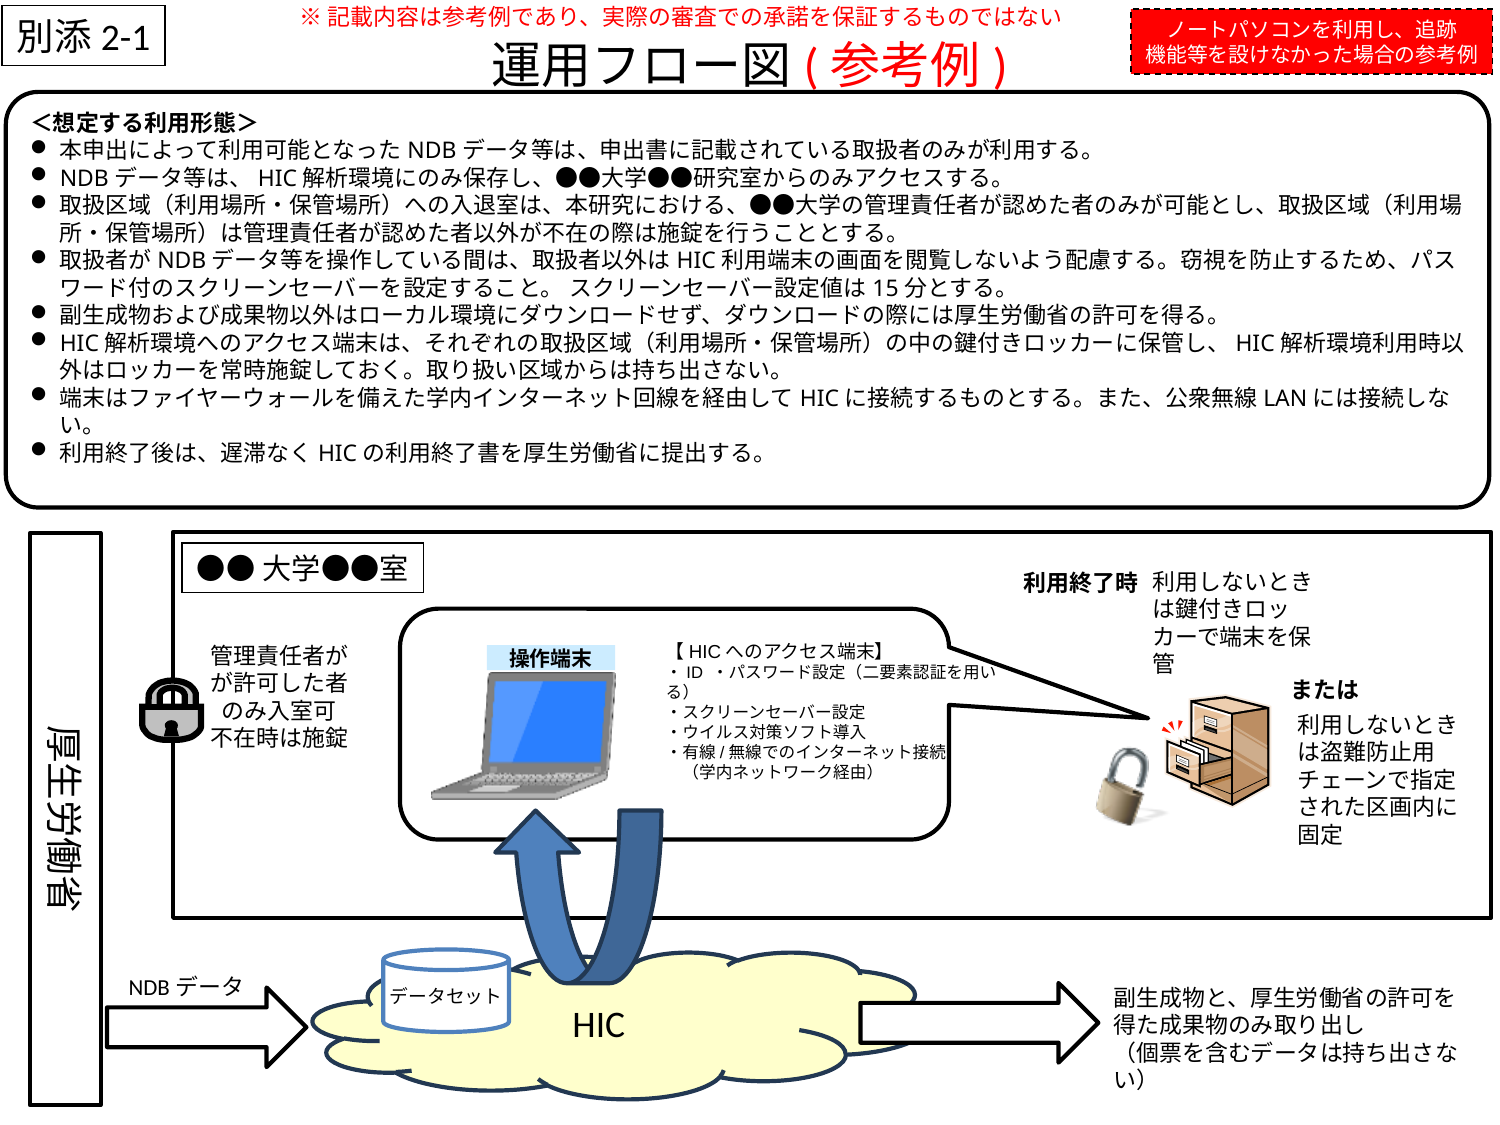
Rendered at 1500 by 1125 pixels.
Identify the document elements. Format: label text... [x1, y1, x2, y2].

text_box 利用終了時 [1009, 560, 1154, 604]
text_box データセット [381, 947, 512, 1035]
text_box 管理責任者がが許可した者のみ入室可 不在時は施錠 [184, 633, 375, 759]
picture [430, 672, 616, 800]
text_box 操作端末 [486, 645, 616, 671]
text_box [493, 808, 664, 986]
text_box [104, 985, 309, 1070]
text_box 端末 [573, 842, 616, 846]
text_box [858, 981, 1101, 1065]
text_box HIC [310, 950, 918, 1102]
text_box 【HICへのアクセス端末】 ・ID ・パスワード設定（二要素認証を用いる） ・スクリーンセーバー設定 ・ウイルス対策ソフト導入 ・有線/無線でのインターネット接続 （学内ネットワーク経由） [650, 632, 1014, 789]
text_box 運用フロー図(参考例) [476, 25, 1023, 101]
text_box [1014, 668, 1151, 721]
text_box 利用しないときは盗難防止用チェーンで指定された区画内に固定 [1282, 703, 1490, 856]
text_box [142, 680, 184, 740]
text_box ※記載内容は参考例であり、実際の審査での承諾を保証するものではない [284, 0, 1078, 38]
text_box NDBデータ [97, 964, 276, 1007]
text_box または [1275, 668, 1375, 711]
picture [1086, 693, 1272, 835]
text_box ノートパソコンを利用し、追跡 機能等を設けなかった場合の参考例 [1130, 9, 1493, 74]
text_box 副生成物と、厚生労働省の許可を得た成果物のみ取り出し （個票を含むデータは持ち出さない） [1098, 976, 1490, 1101]
text_box ●●大学●●室 [182, 542, 424, 593]
text_box [397, 606, 952, 842]
text_box 利用しないときは鍵付きロッカーで端末を保管 [1137, 559, 1345, 685]
text_box 厚生労働省 [28, 531, 103, 1107]
text_box 端末 [663, 842, 725, 846]
text_box [171, 530, 1493, 920]
text_box ＜想定する利用形態＞ 本申出によって利用可能となったNDBデータ等は、申出書に記載されている取扱者のみが利用する。 NDBデータ等は、HIC解析環境にのみ保存し、●●大学●●研究室からのみアクセスする。 取扱区域（利用場所・保管場所）への入退室は、本研究における、●●大学の管理責任者が認めた者のみが可能とし、取扱区域（利用場所・保管場所）は管理責任者が認めた者以外が不在の際は施錠を行うこととする。 取扱者がNDBデータ等を操作している間は、取扱者以外はHIC利用端末の画面を閲覧しないよう配慮する。窃視を防止するため、パスワード付のスクリーンセーバーを設定すること。 スクリーンセーバー設定値は15分とする。 副生成物および成果物以外はローカル環境にダウンロードせず、ダウンロードの際には厚生労働省の許可を得る。 HIC解析環境へのアクセス端末は、それぞれの取扱区域（利用場所・保管場所）の中の鍵付きロッカーに保管し、HIC解析環境利用時以外はロッカーを常時施錠しておく。取り扱い区域からは持ち出さない。 端末はファイヤーウォールを備えた学内インターネット回線を経由してHICに接続するものとする。また、公衆無線LANには接続しない。 利用終了後は、遅滞なくHICの利用終了書を厚生労働省に提出する。 [3, 89, 1492, 510]
text_box 別添2-1 [2, 5, 166, 66]
